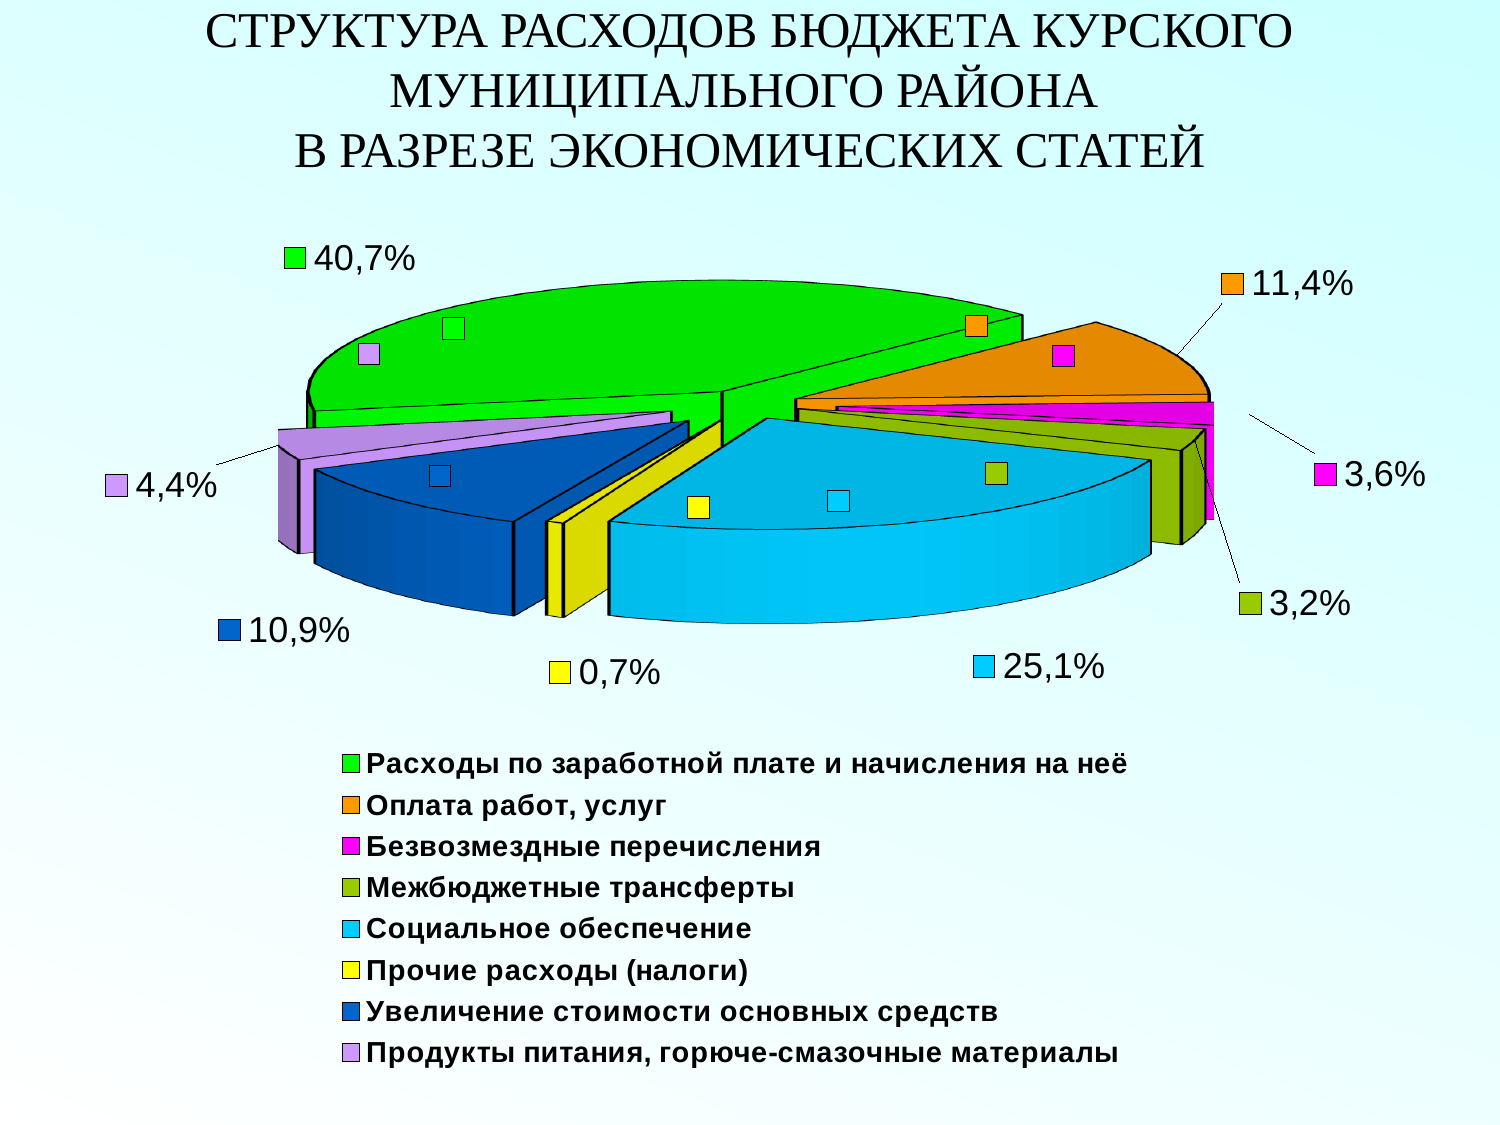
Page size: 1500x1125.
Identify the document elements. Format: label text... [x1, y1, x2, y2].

chart [0, 128, 1500, 1093]
text_box СТРУКТУРА РАСХОДОВ БЮДЖЕТА КУРСКОГО МУНИЦИПАЛЬНОГО РАЙОНА В РАЗРЕЗЕ ЭКОНОМИЧЕСКИХ СТАТЕЙ [0, 0, 1500, 128]
